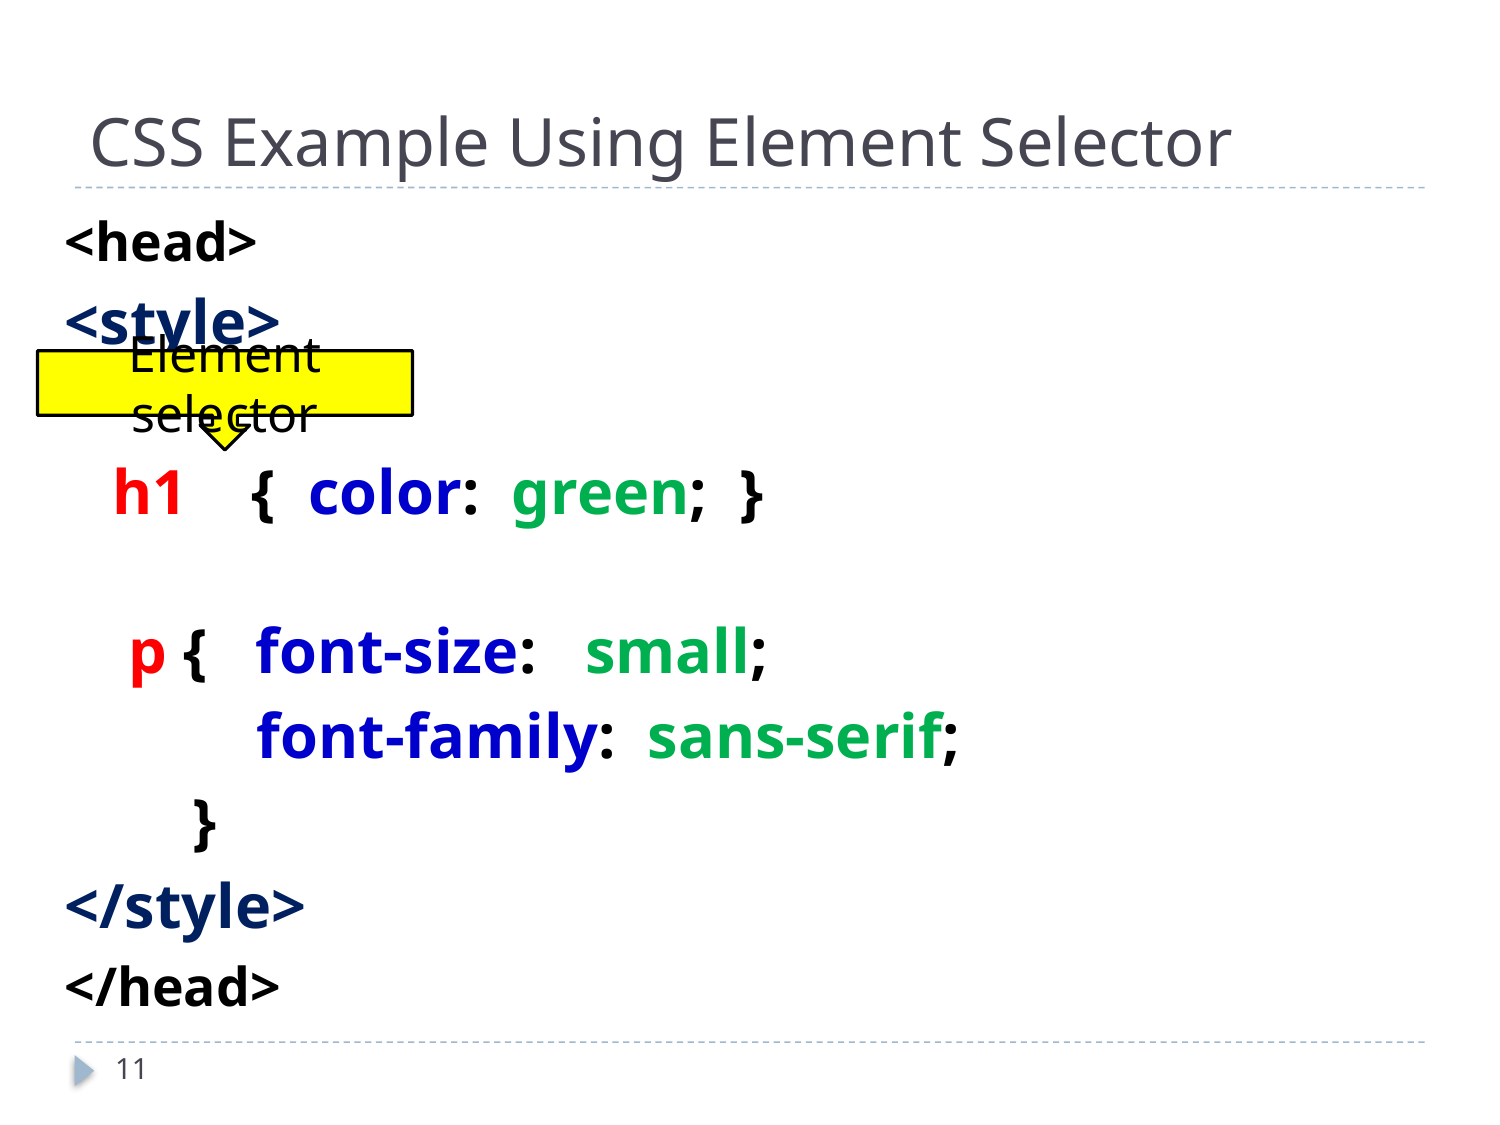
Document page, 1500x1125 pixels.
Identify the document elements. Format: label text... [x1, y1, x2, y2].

text_box Element selector [35, 349, 415, 452]
slide_number 11 [100, 1042, 426, 1103]
list <head> <style> h1 { color: green; } p { font-size: small; font-family: sans-serif; } </style> </head> [50, 200, 1463, 1025]
title CSS Example Using Element Selector [75, 24, 1425, 188]
